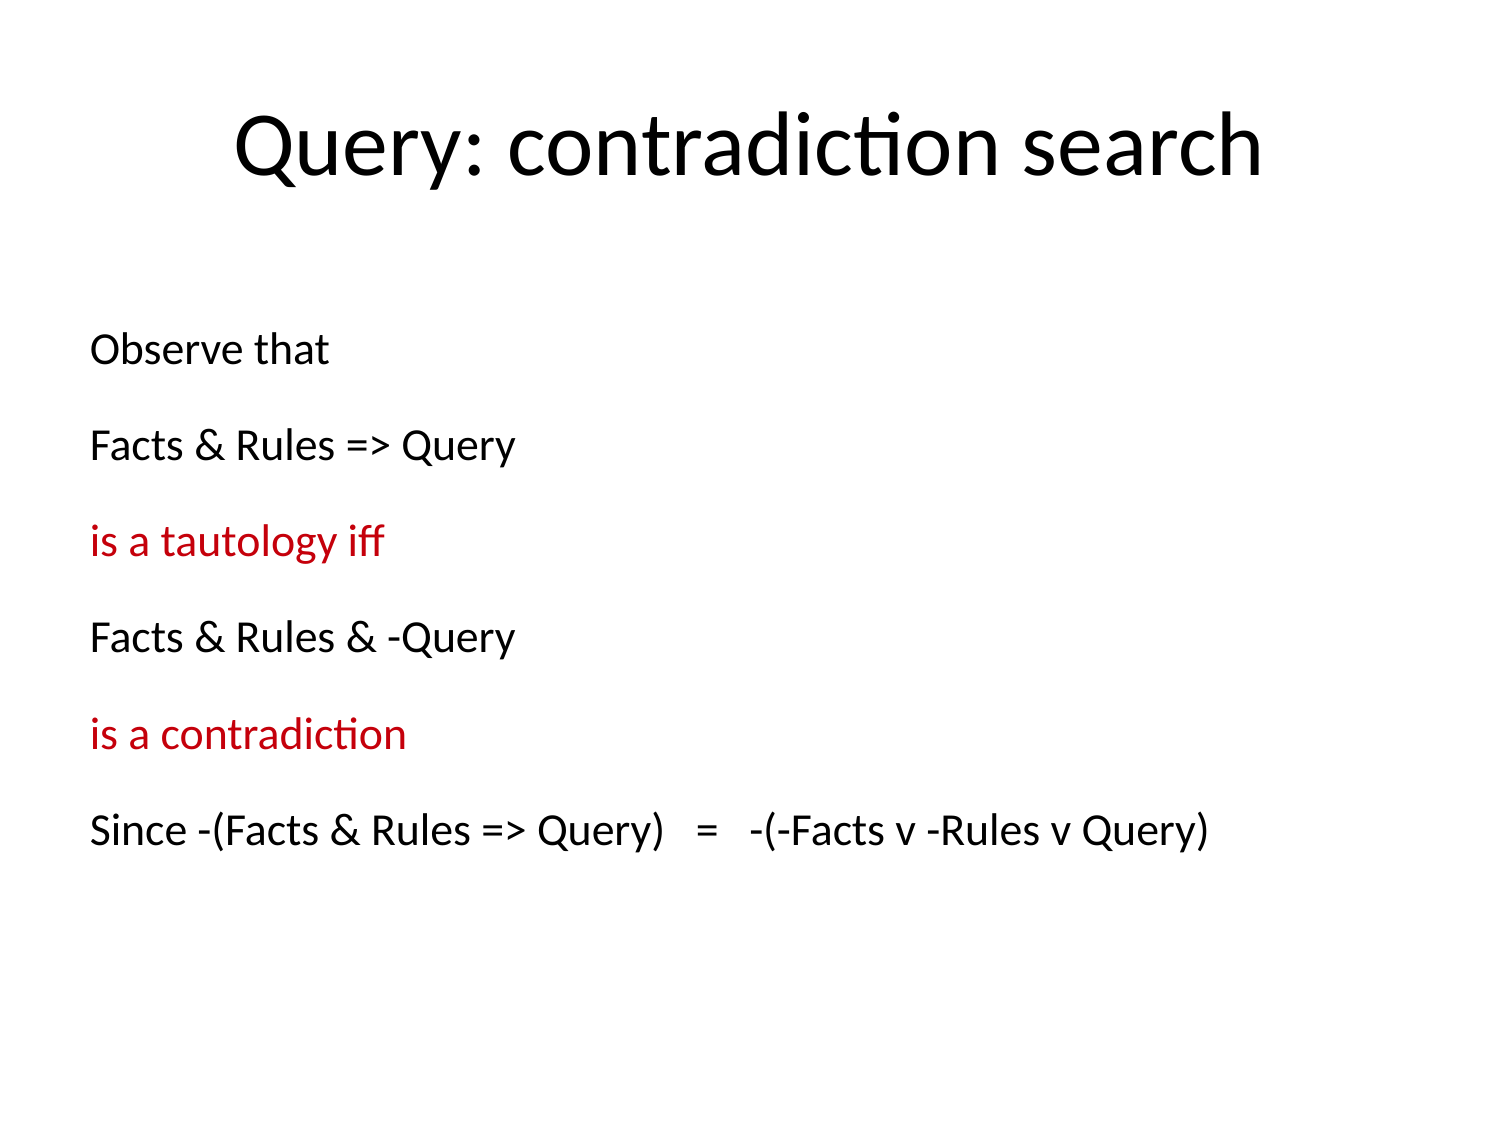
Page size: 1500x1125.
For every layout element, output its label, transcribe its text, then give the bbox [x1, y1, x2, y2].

title Query: contradiction search [75, 45, 1425, 233]
text_box Observe that Facts & Rules => Query is a tautology iff Facts & Rules & -Query is a contradiction Since -(Facts & Rules => Query) = -(-Facts v -Rules v Query) [74, 262, 1425, 1005]
